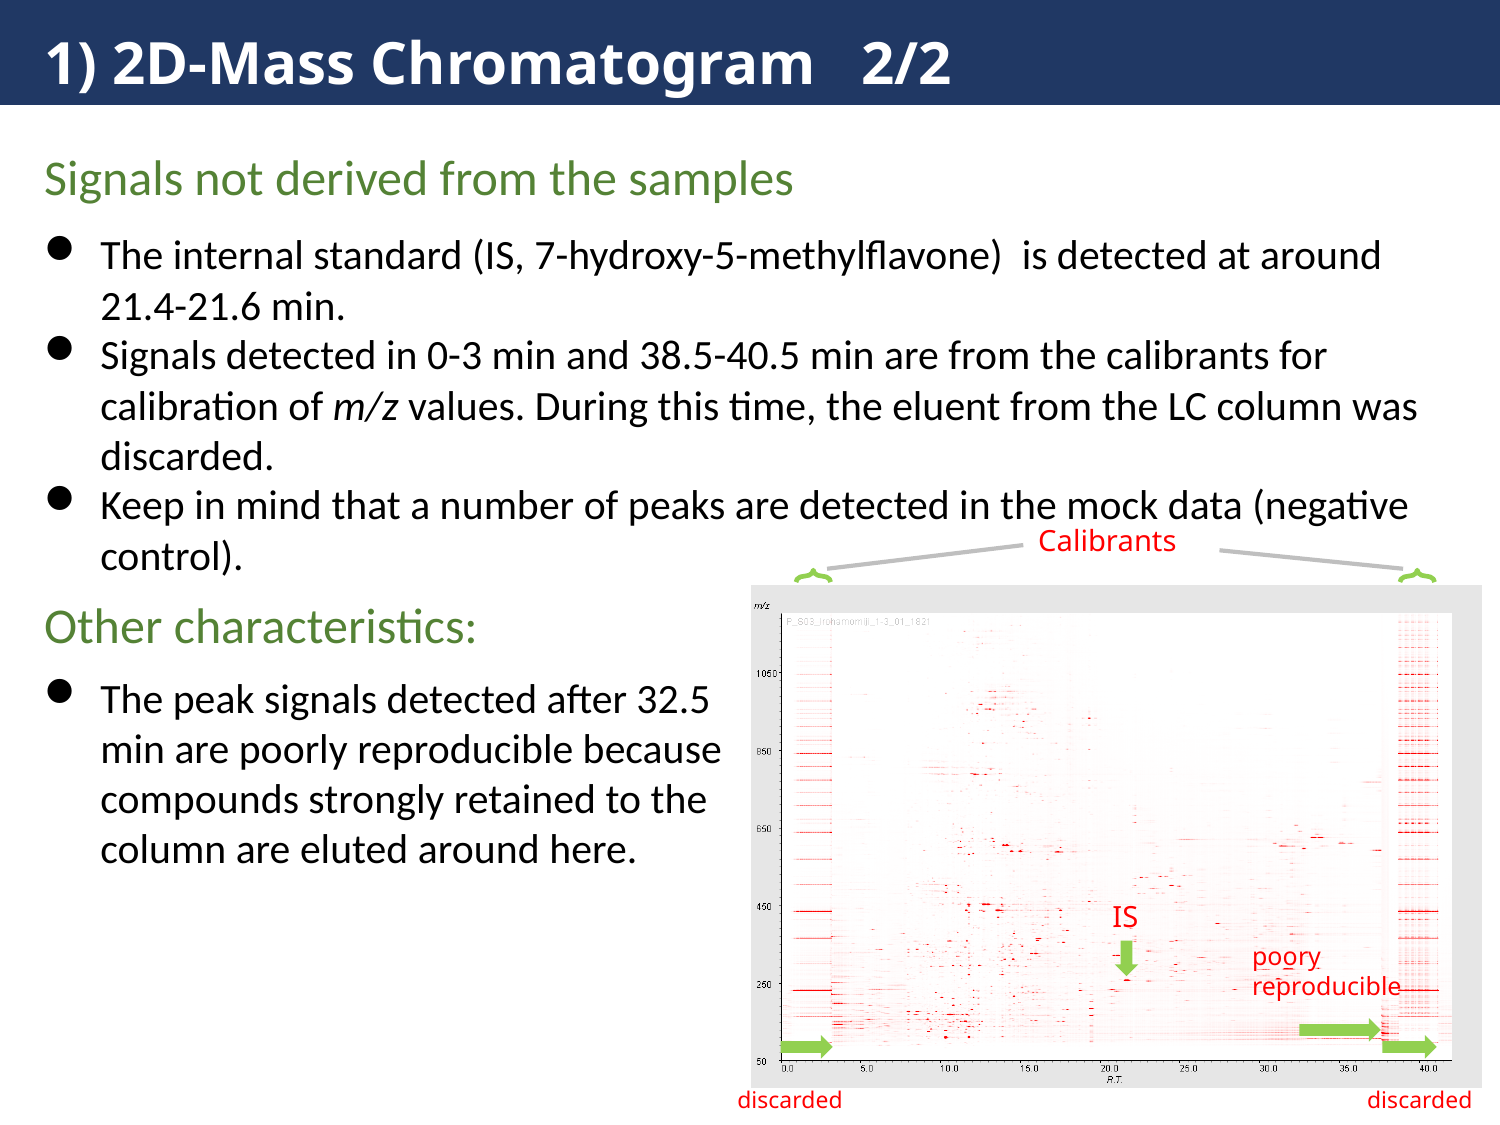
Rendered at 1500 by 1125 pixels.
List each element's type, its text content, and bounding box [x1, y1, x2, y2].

text_box [0, 0, 1500, 107]
text_box Signals not derived from the samples [29, 138, 987, 214]
text_box [1399, 569, 1436, 583]
text_box discarded [1352, 1077, 1500, 1121]
text_box [1219, 548, 1404, 571]
text_box The peak signals detected after 32.5 min are poorly reproducible because compounds strongly retained to the column are eluted around here. [29, 664, 746, 879]
text_box Other characteristics: [29, 586, 749, 661]
text_box The internal standard (IS, 7-hydroxy-5-methylflavone) is detected at around 21.4-21.6 min. Signals detected in 0-3 min and 38.5-40.5 min are from the calibrants for calibration of m/z values. During this time, the eluent from the LC column was discarded. Keep in mind that a number of peaks are detected in the mock data (negative control). [29, 220, 1452, 586]
text_box [826, 542, 1024, 571]
text_box discarded [722, 1077, 951, 1121]
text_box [751, 585, 1482, 1088]
text_box [795, 569, 832, 583]
text_box 1) 2D-Mass Chromatogram 2/2 [29, 19, 1412, 104]
text_box Calibrants [1023, 515, 1247, 566]
